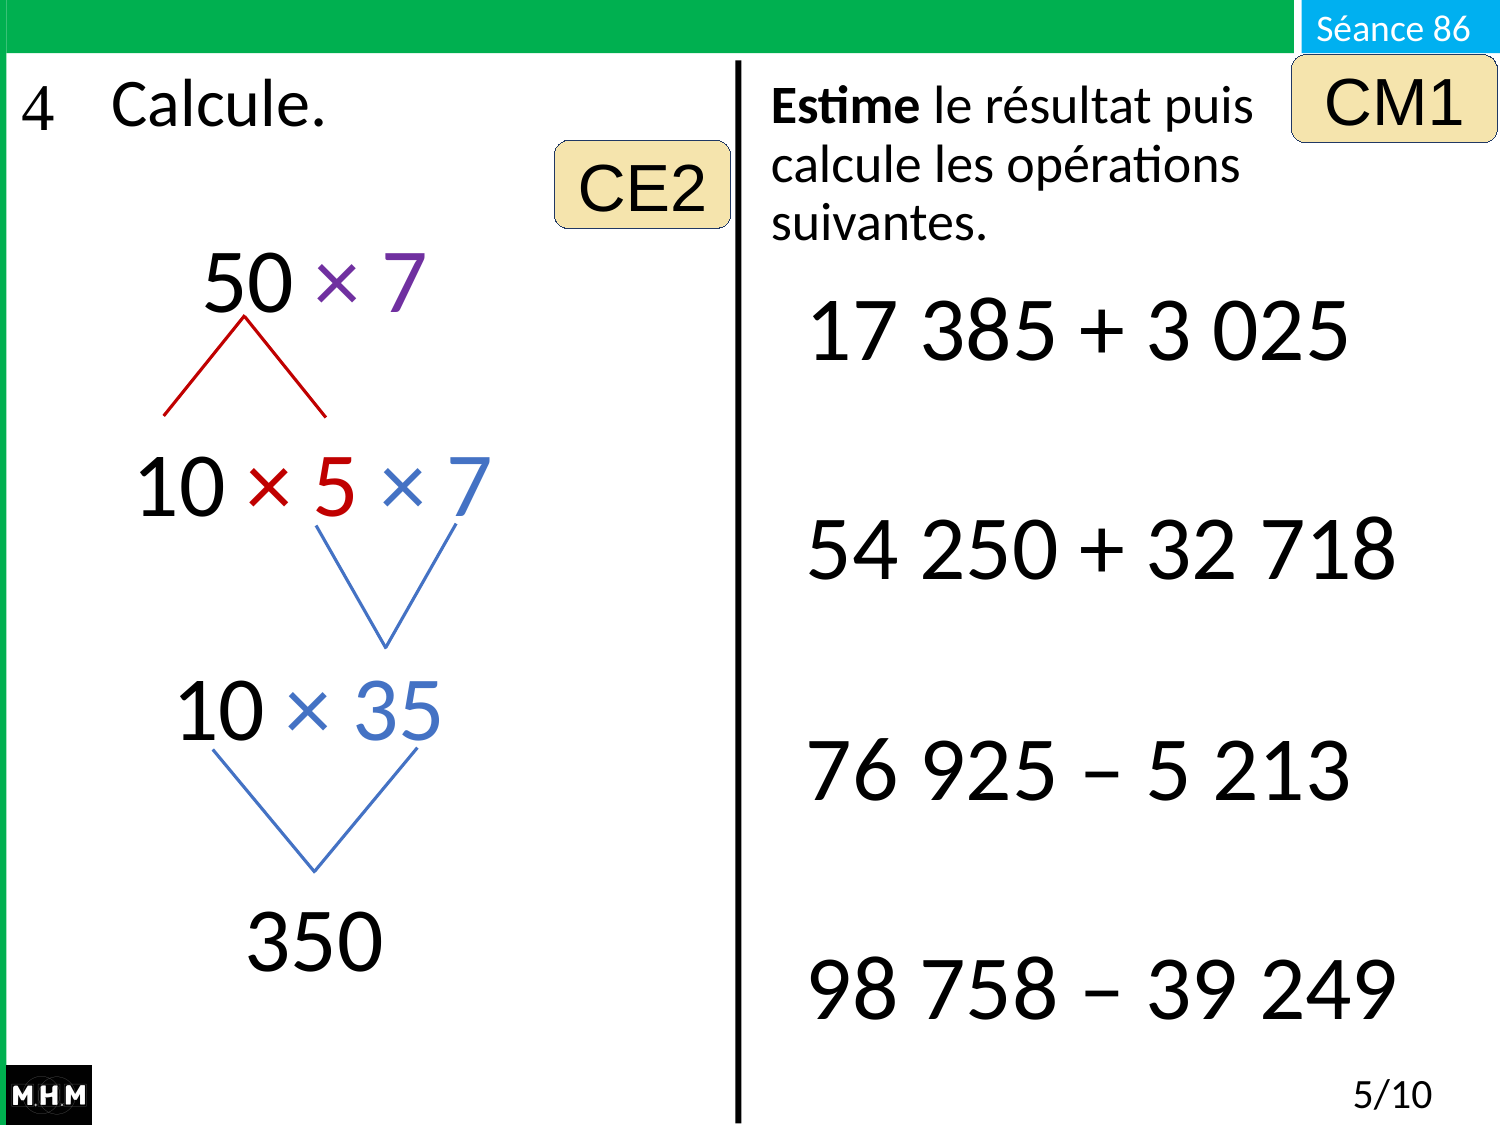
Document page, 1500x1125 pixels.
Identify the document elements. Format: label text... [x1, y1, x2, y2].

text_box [212, 747, 418, 873]
text_box Estime le résultat puis calcule les opérations suivantes. [756, 68, 1292, 262]
text_box 17 385 + 3 025 54 250 + 32 718 76 925 – 5 213 98 758 – 39 249 [791, 261, 1445, 1046]
text_box Calcule. [96, 60, 718, 149]
text_box 10 × 5 × 7 [118, 417, 639, 543]
text_box 50 × 7 [186, 213, 658, 338]
text_box CE2 [554, 140, 731, 229]
picture [6, 1065, 92, 1125]
list 5/10 [1293, 1064, 1493, 1125]
text_box CM1 [1291, 54, 1498, 143]
text_box 350 [229, 879, 418, 998]
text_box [315, 523, 457, 649]
text_box 10 × 35 [157, 641, 543, 766]
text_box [163, 314, 327, 418]
